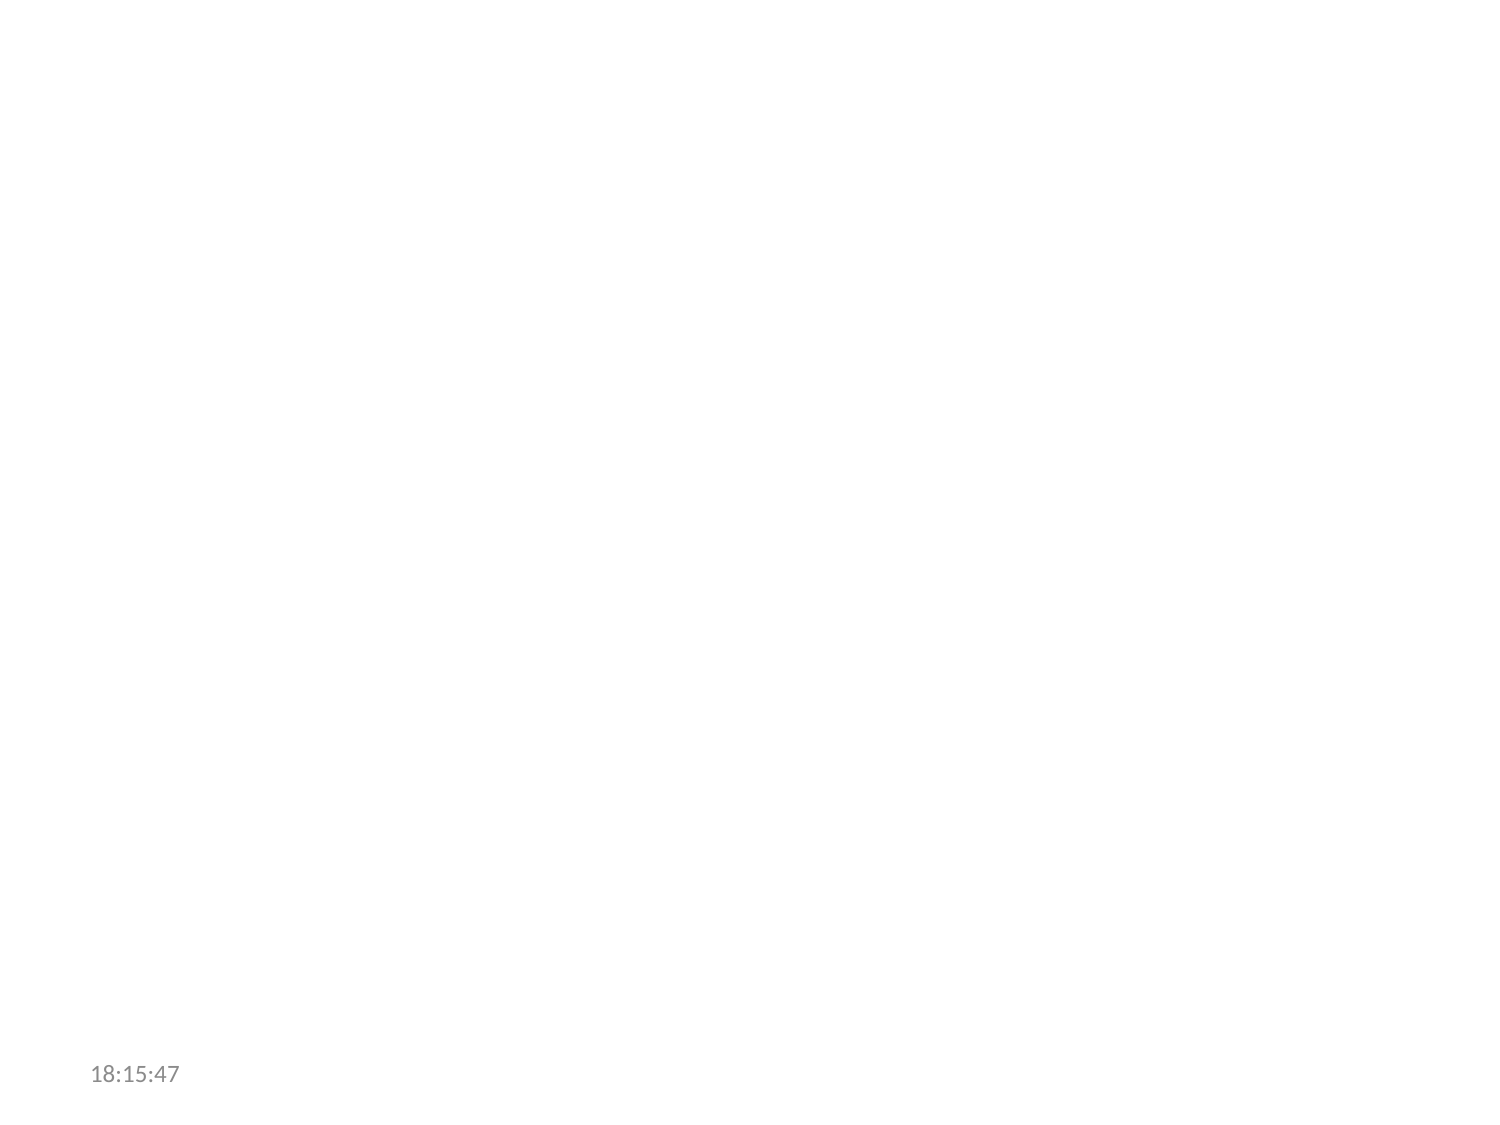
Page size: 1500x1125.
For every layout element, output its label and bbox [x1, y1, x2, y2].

slide_number [75, 1042, 425, 1103]
